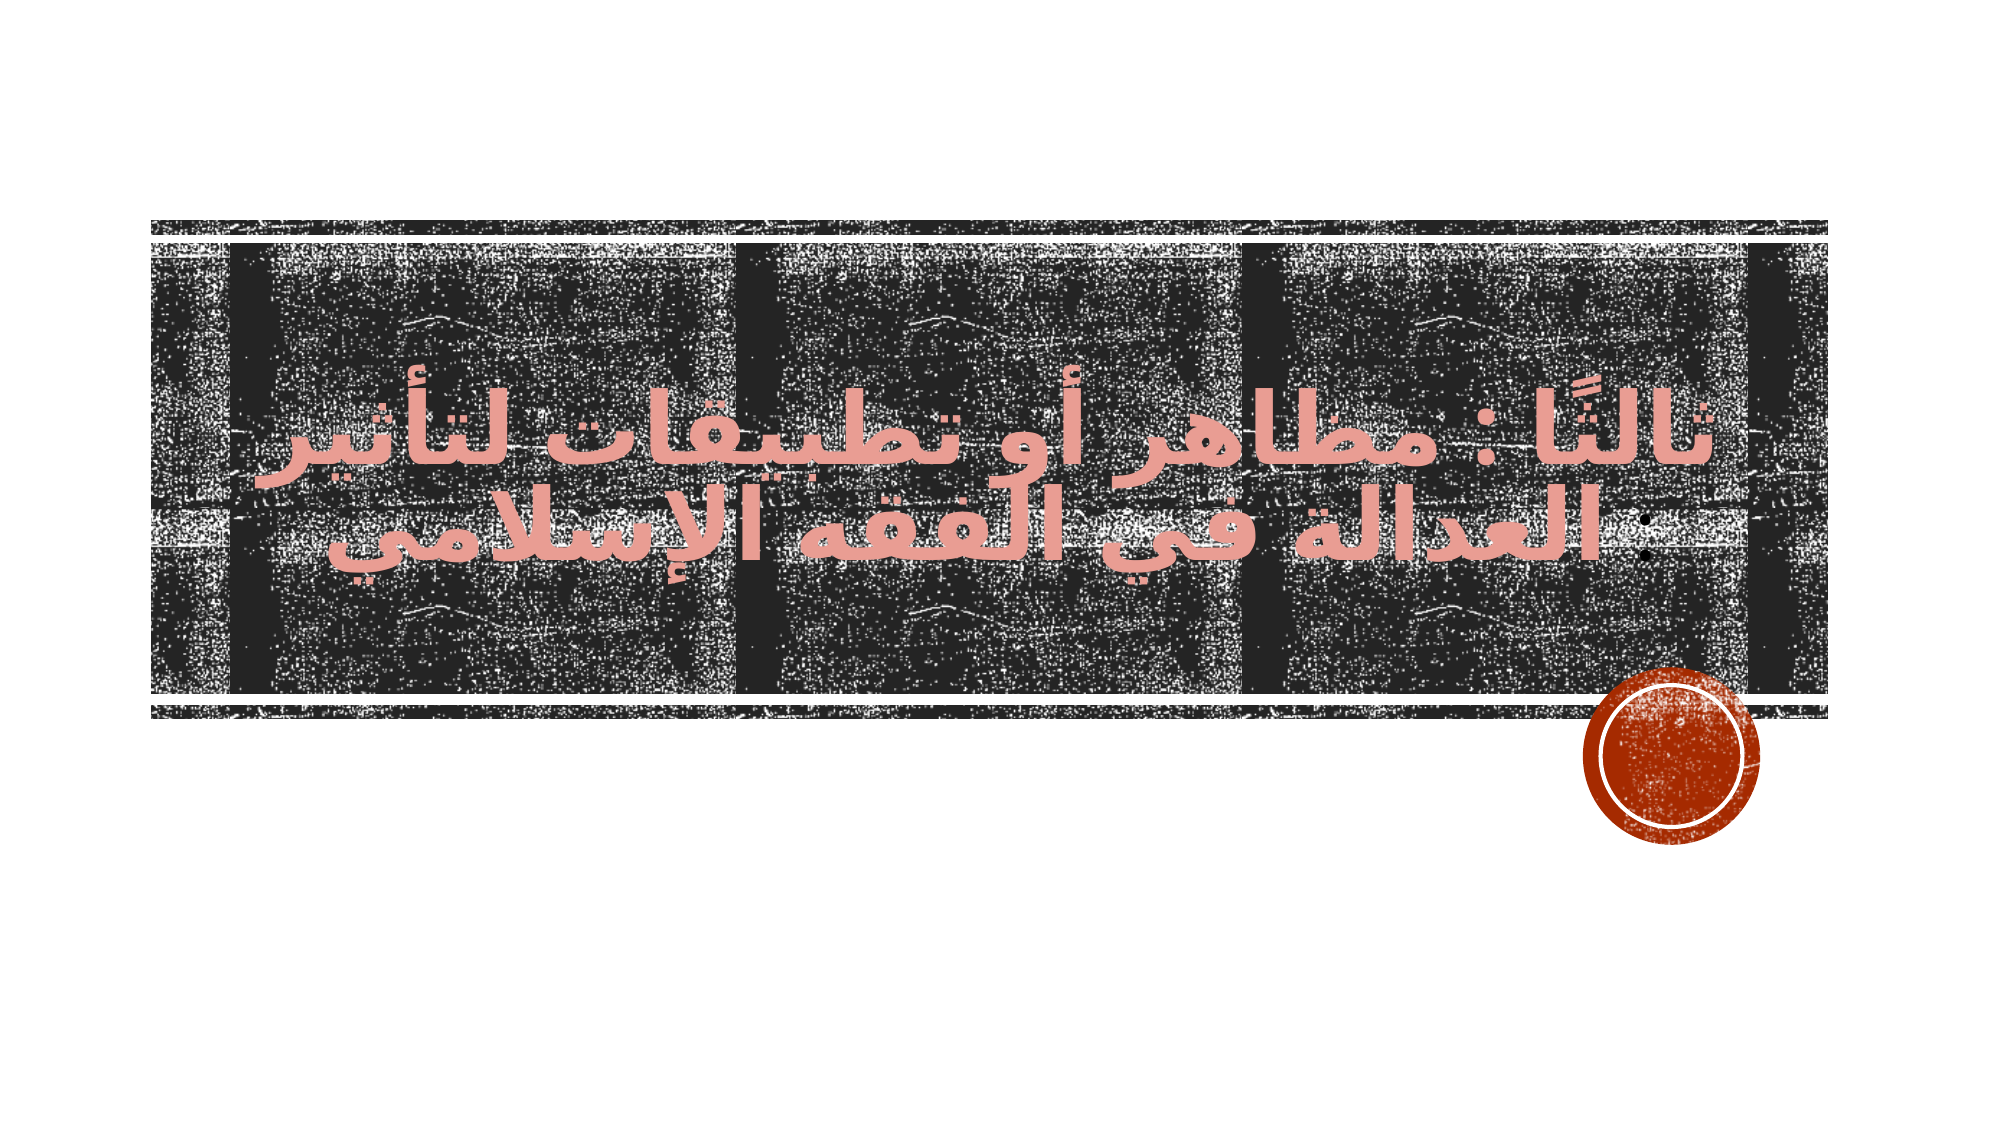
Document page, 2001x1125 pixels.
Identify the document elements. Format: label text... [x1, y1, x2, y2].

title ثالثًا : مظاهر أو تطبيقات لتأثير العدالة في الفقه الإسلامي : [172, 234, 1808, 733]
